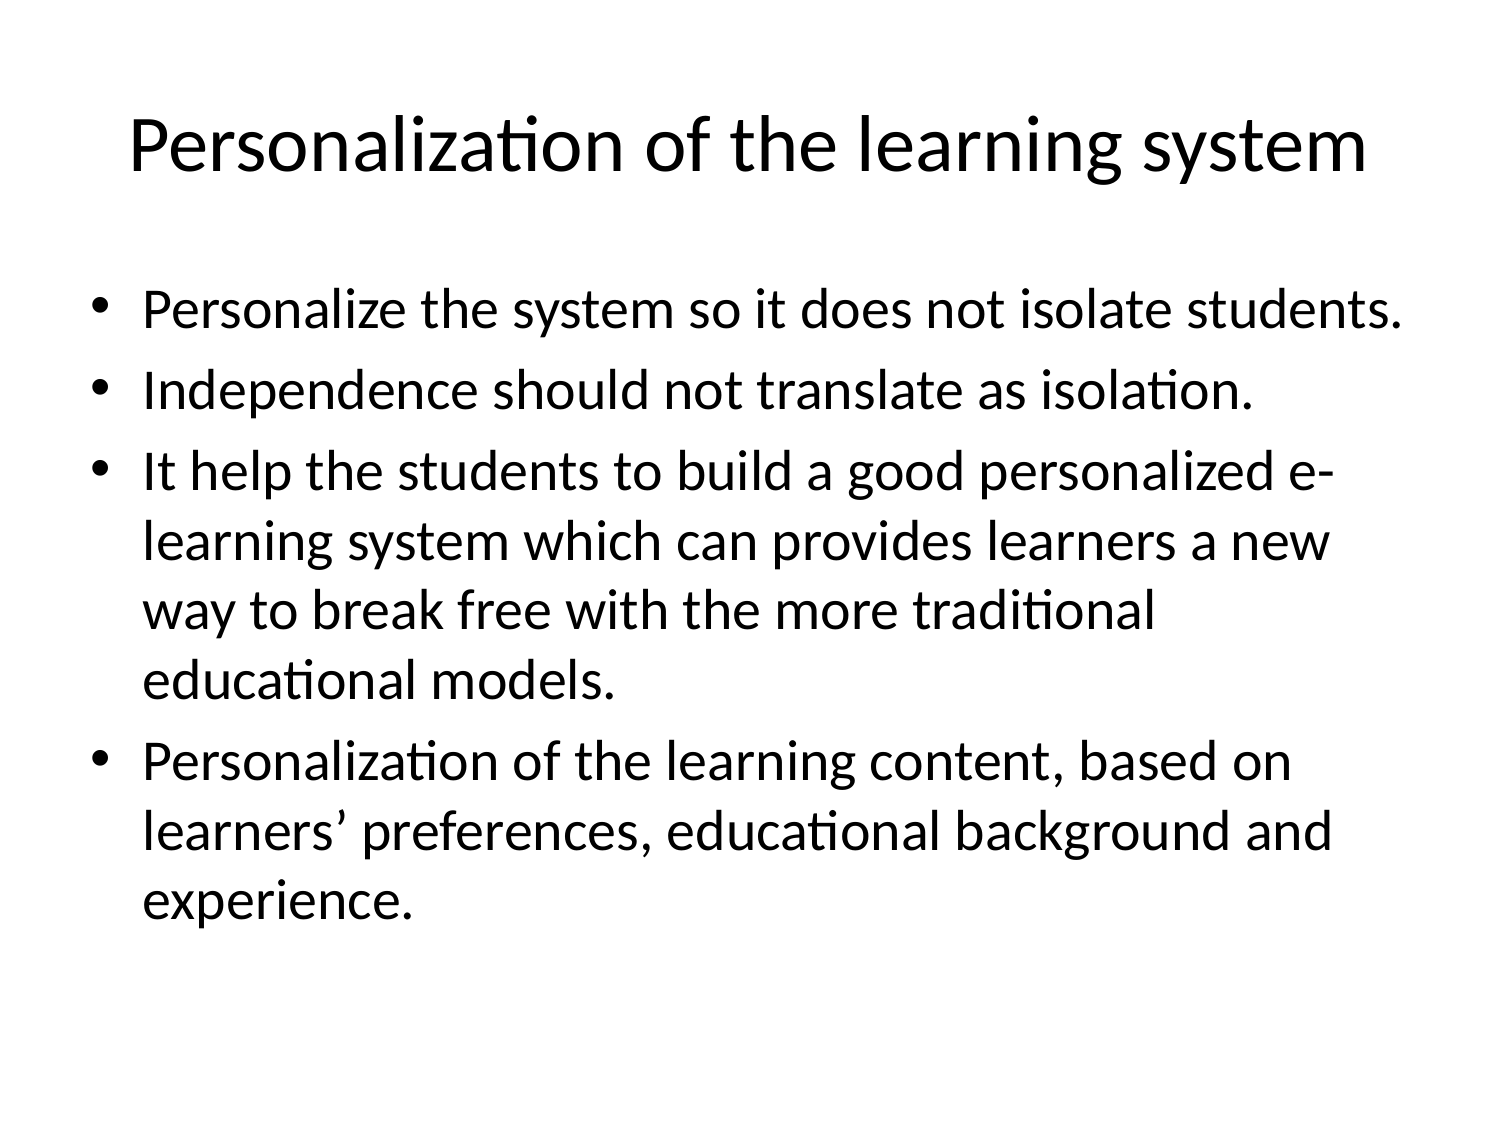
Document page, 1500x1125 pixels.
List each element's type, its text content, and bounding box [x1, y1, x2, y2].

list Personalize the system so it does not isolate students. Independence should not translate as isolation. It help the students to build a good personalized e-learning system which can provides learners a new way to break free with the more traditional educational models. Personalization of the learning content, based on learners’ preferences, educational background and experience. [75, 262, 1425, 1005]
title Personalization of the learning system [75, 45, 1425, 233]
